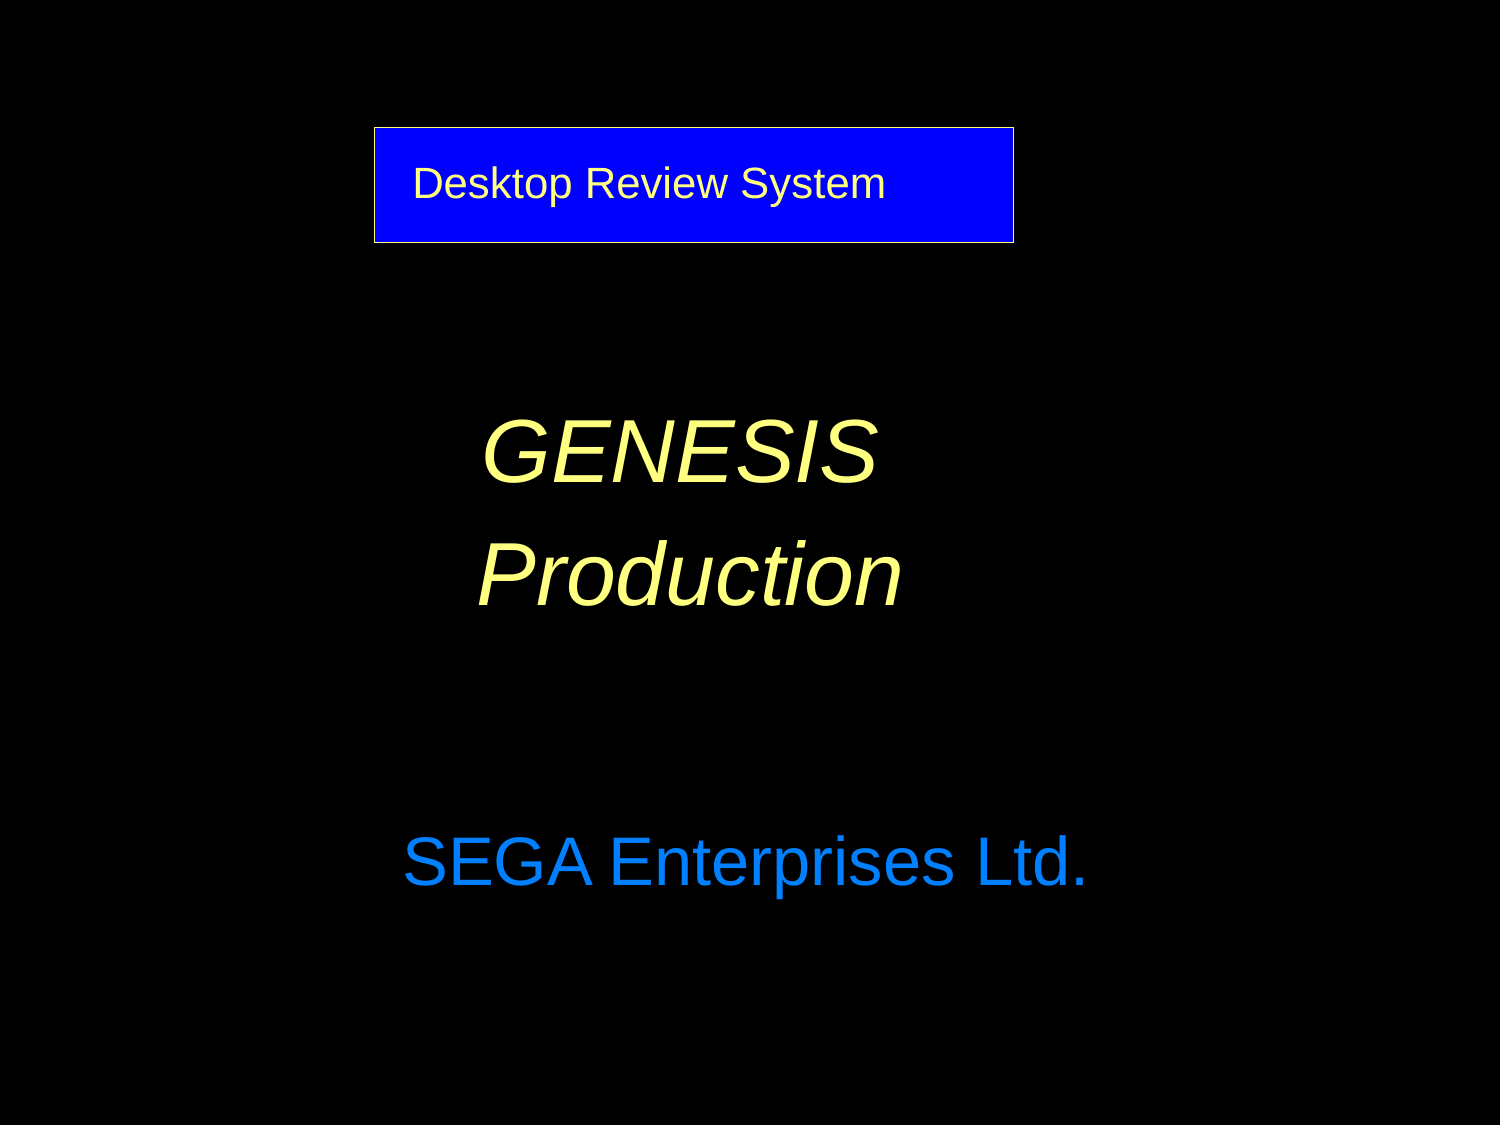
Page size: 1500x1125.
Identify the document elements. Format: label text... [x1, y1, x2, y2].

text_box [374, 127, 1014, 243]
text_box Desktop Review System [397, 155, 902, 215]
text_box GENESIS [467, 401, 895, 508]
text_box SEGA Enterprises Ltd. [387, 822, 1105, 907]
text_box Production [461, 524, 920, 631]
